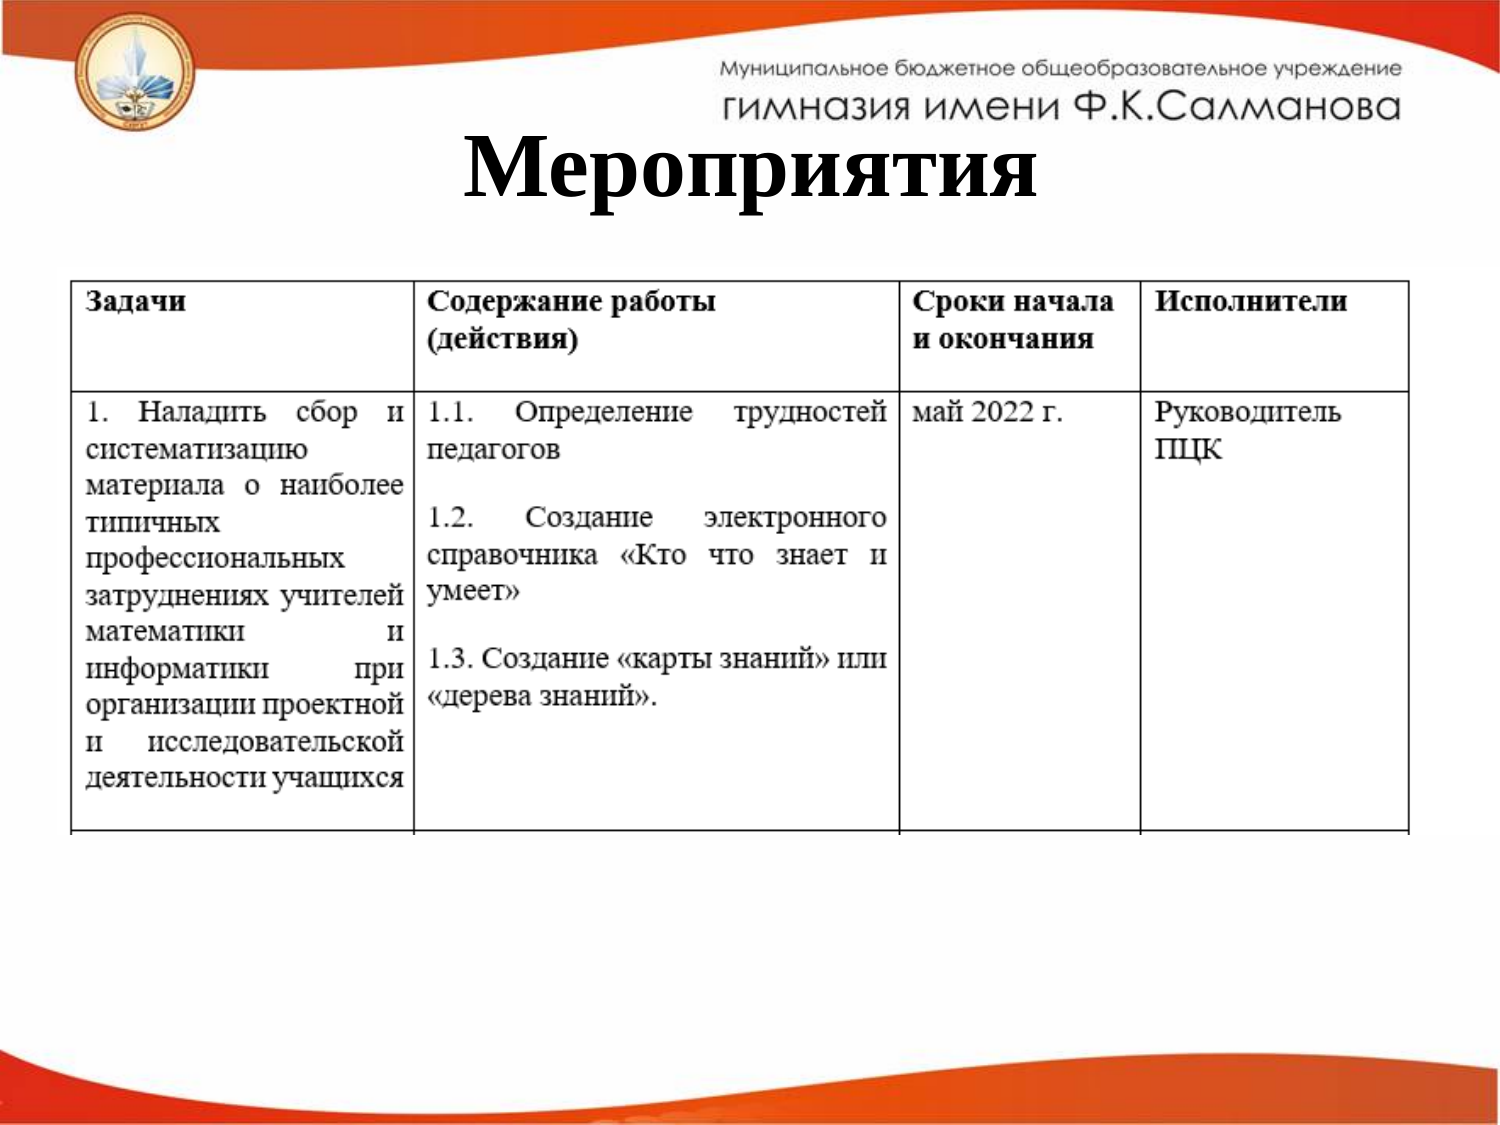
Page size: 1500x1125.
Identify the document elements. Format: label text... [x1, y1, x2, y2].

title Мероприятия [76, 66, 1427, 254]
picture [0, 0, 1500, 1125]
